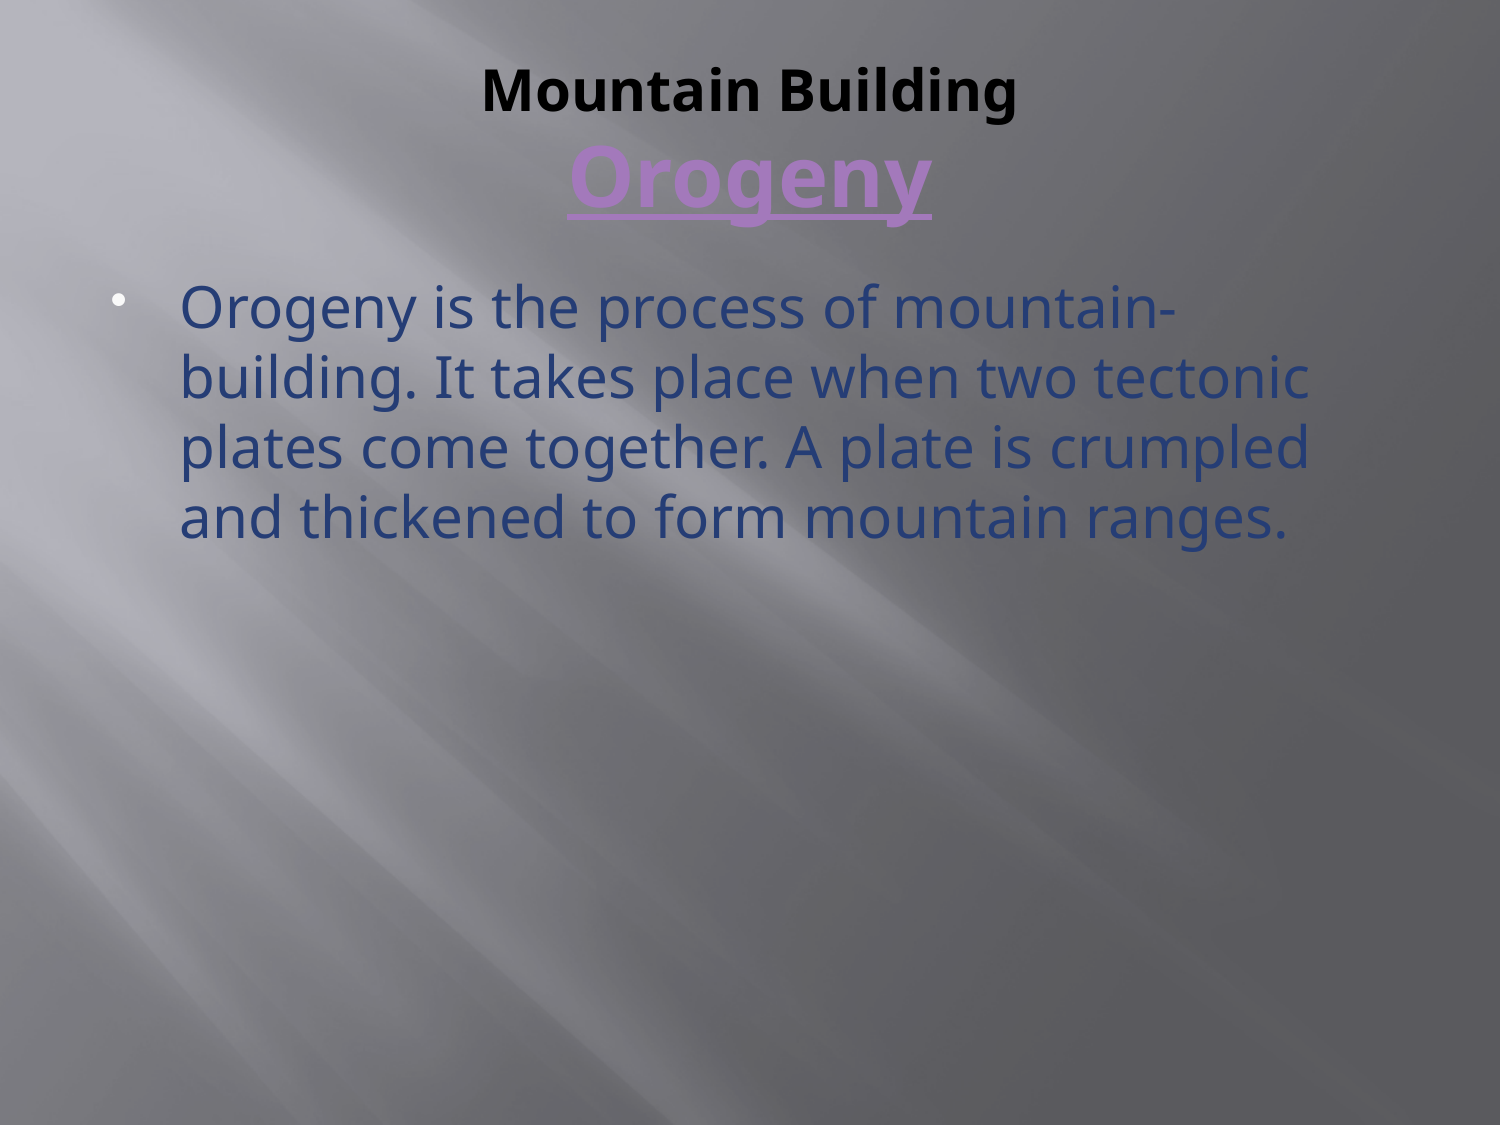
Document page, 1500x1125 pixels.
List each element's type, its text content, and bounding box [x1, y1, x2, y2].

title Mountain Building Orogeny [75, 45, 1425, 233]
list Orogeny is the process of mountain-building. It takes place when two tectonic plates come together. A plate is crumpled and thickened to form mountain ranges. [75, 262, 1425, 1035]
